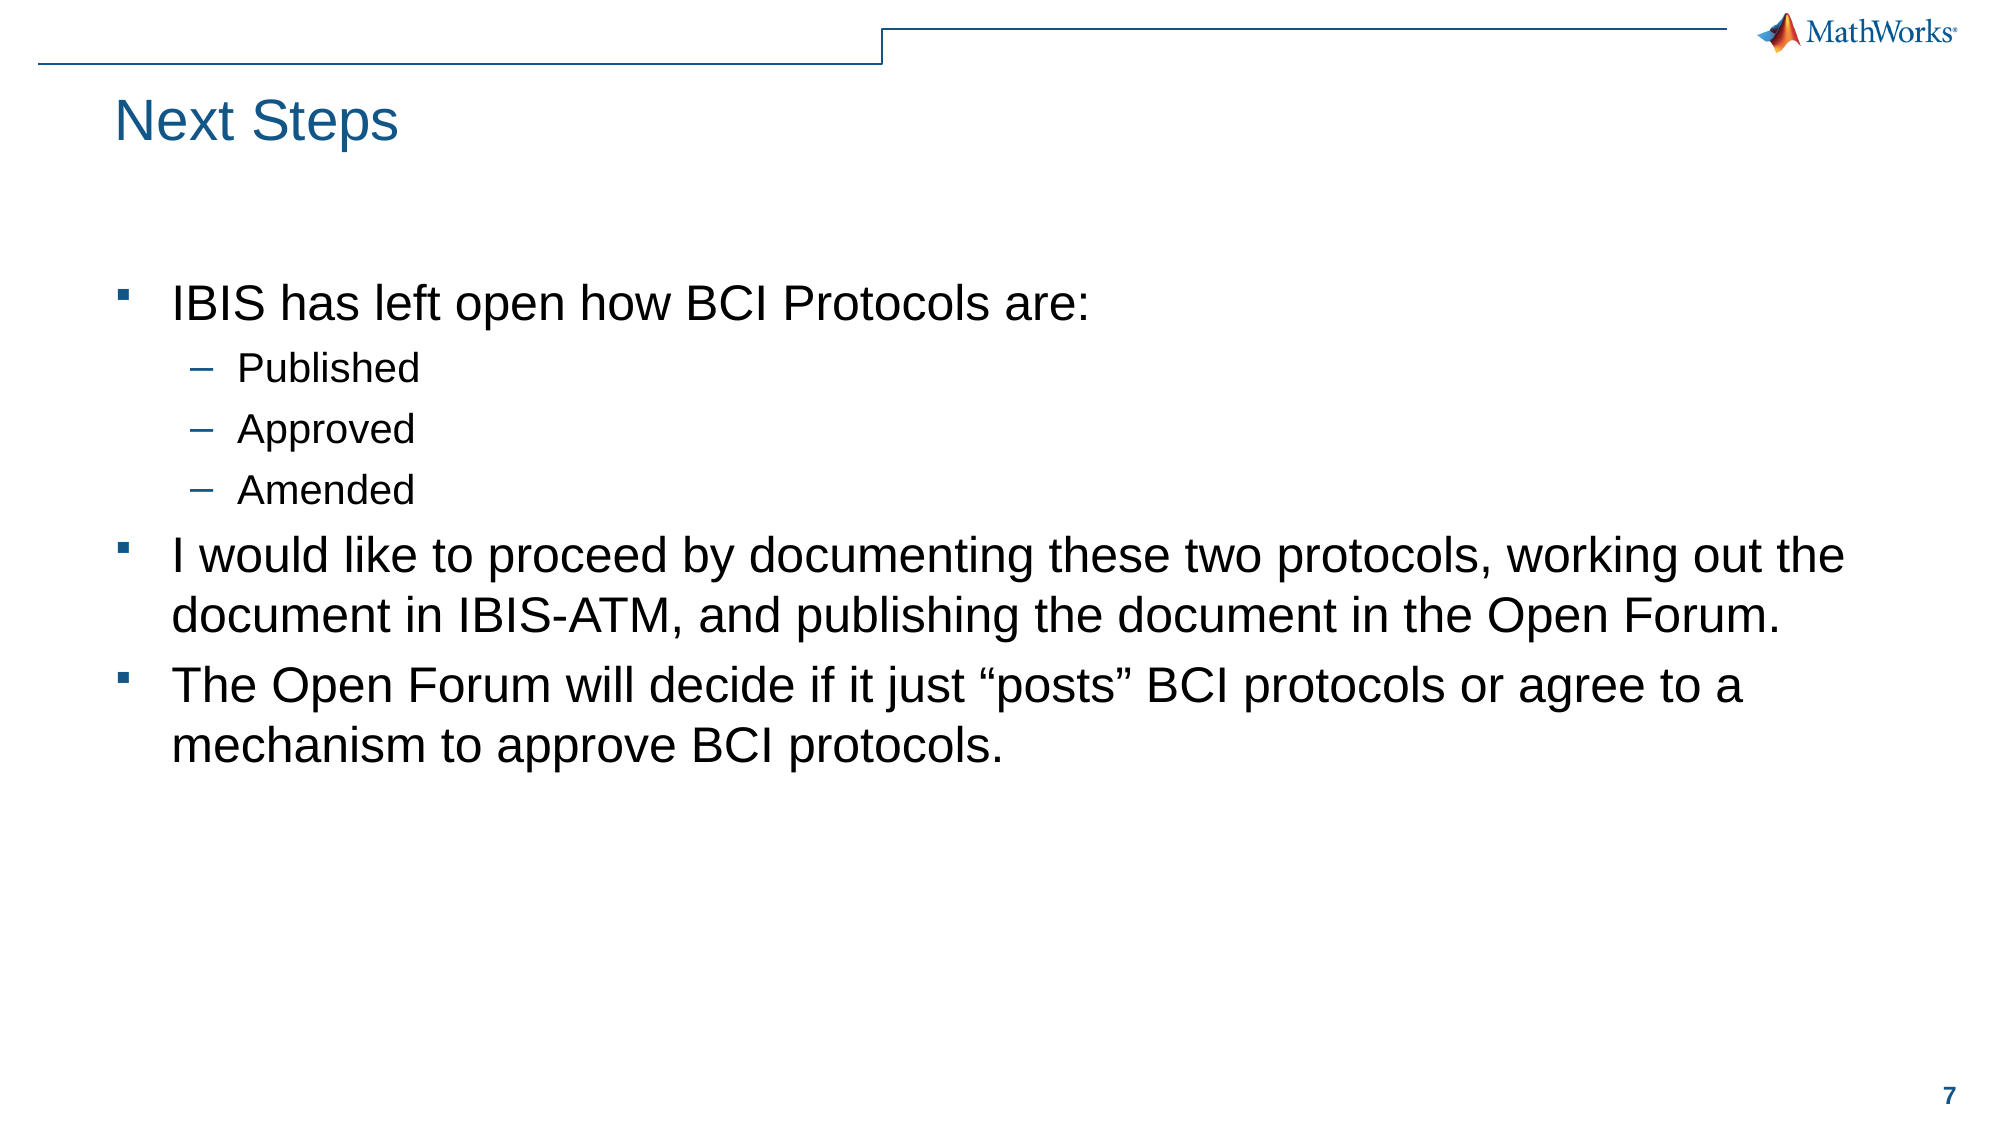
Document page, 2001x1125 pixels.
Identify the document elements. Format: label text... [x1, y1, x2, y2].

title Next Steps [99, 75, 1867, 238]
list IBIS has left open how BCI Protocols are: Published Approved Amended I would like to proceed by documenting these two protocols, working out the document in IBIS-ATM, and publishing the document in the Open Forum. The Open Forum will decide if it just “posts” BCI protocols or agree to a mechanism to approve BCI protocols. [99, 262, 1867, 1025]
picture [1751, 3, 1970, 63]
